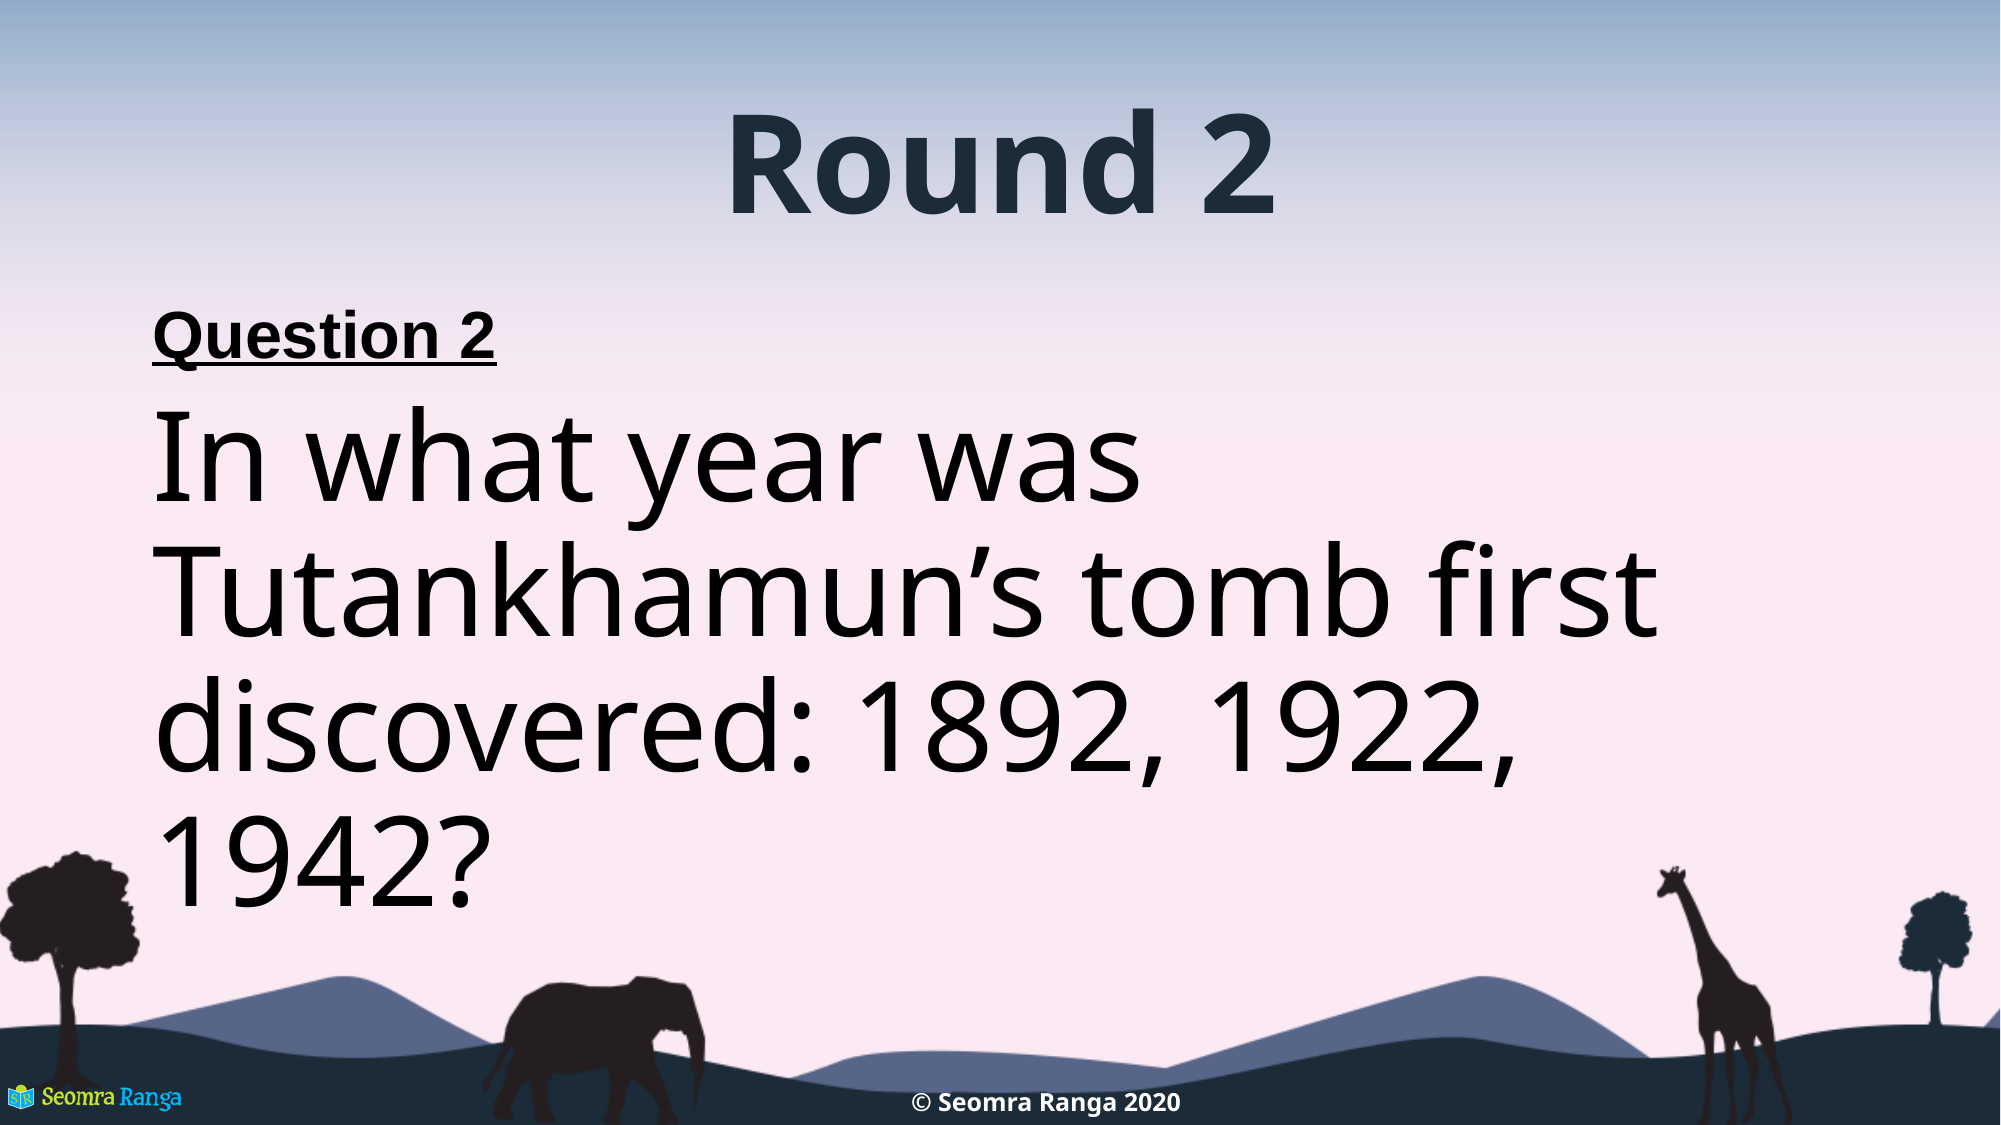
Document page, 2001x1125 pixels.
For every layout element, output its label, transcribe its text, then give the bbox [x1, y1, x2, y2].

title Round 2 [137, 59, 1863, 278]
text_box © Seomra Ranga 2020 www.seomraranga.com [762, 1079, 1330, 1125]
picture [0, 0, 2001, 1125]
list Question 2 In what year was Tutankhamun’s tomb first discovered: 1892, 1922, 1942? [137, 293, 1863, 1014]
